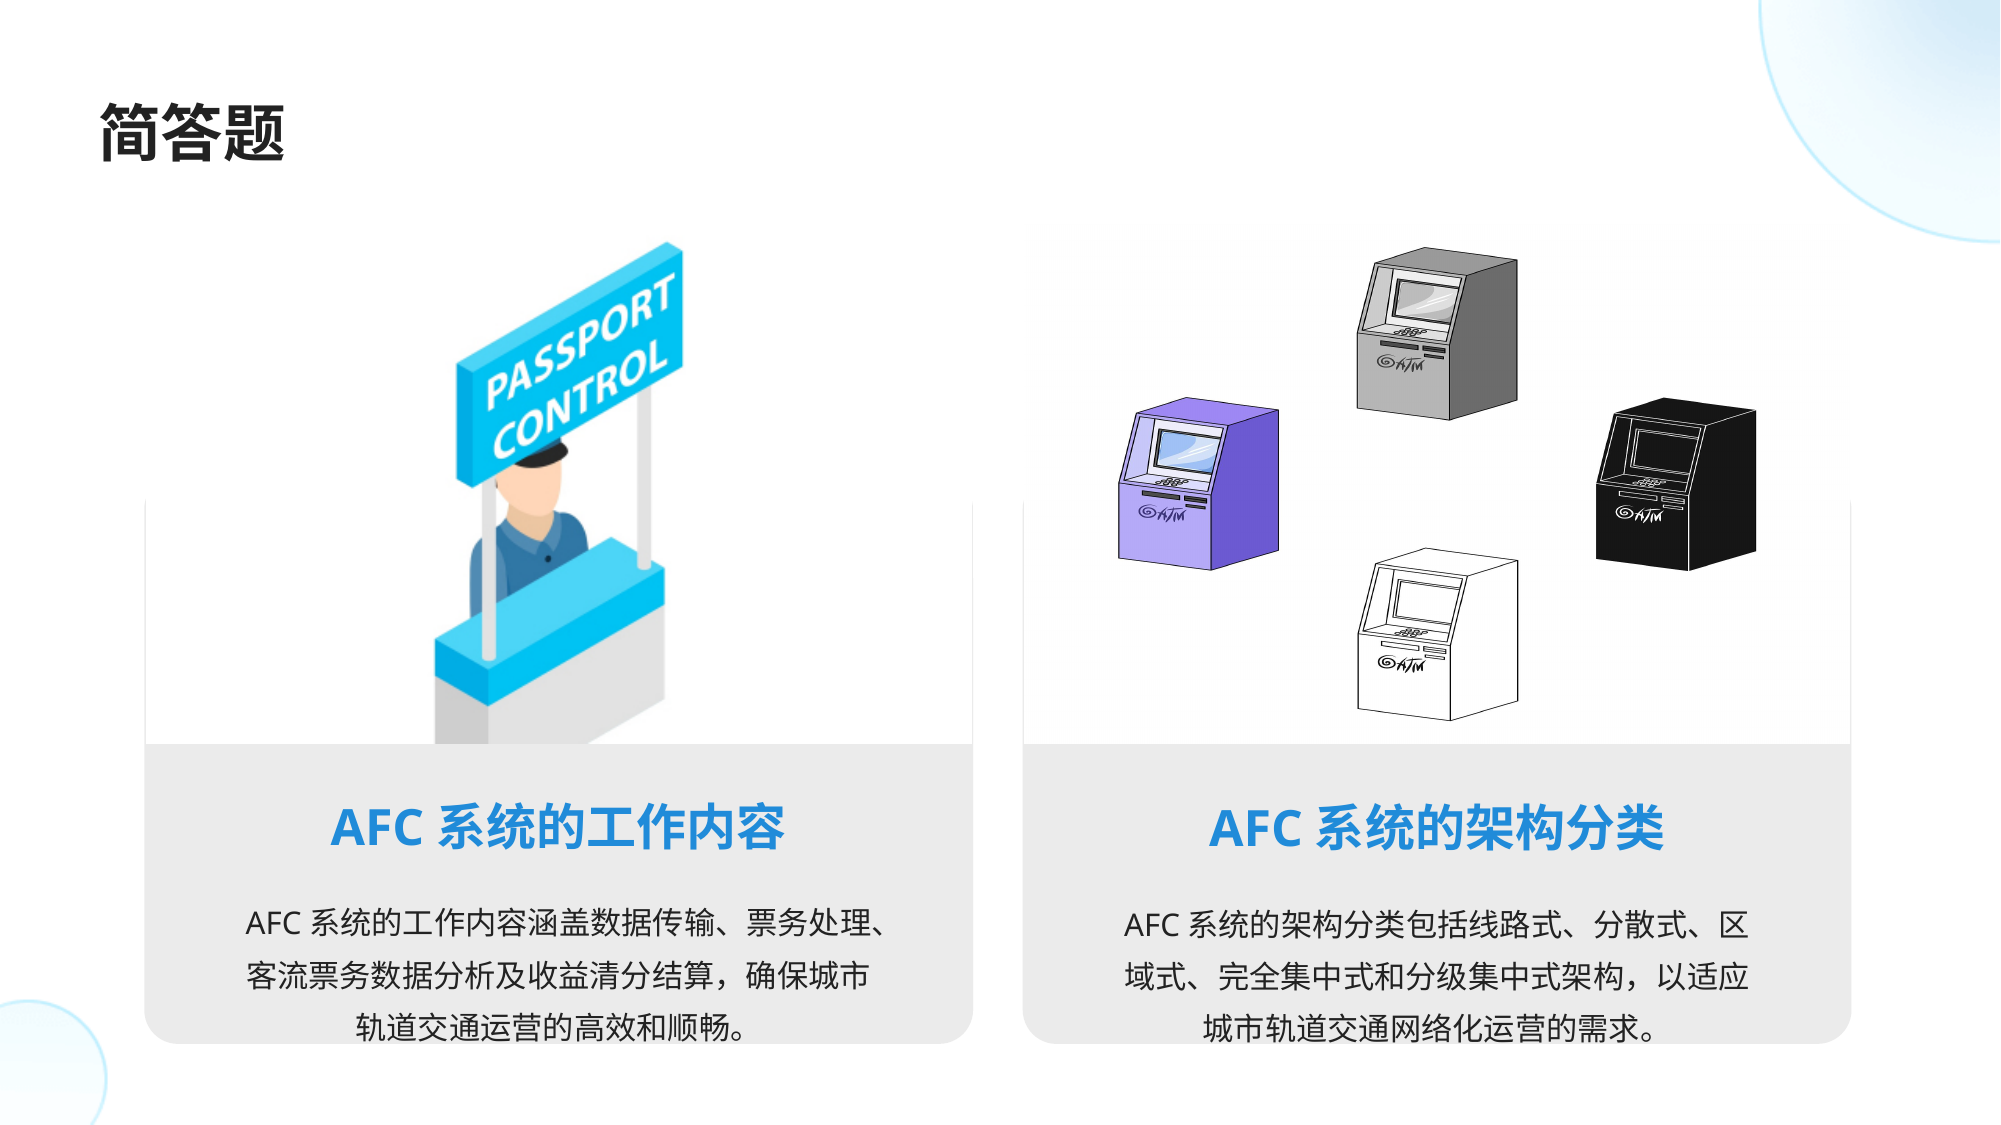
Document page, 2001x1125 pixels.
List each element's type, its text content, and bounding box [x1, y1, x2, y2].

text_box AFC系统的架构分类包括线路式、分散式、区域式、完全集中式和分级集中式架构，以适应城市轨道交通网络化运营的需求。 [1104, 884, 1770, 1020]
picture [0, 0, 2001, 1125]
text_box AFC系统的架构分类 [1104, 780, 1770, 862]
text_box [144, 750, 974, 1044]
text_box [1022, 750, 1852, 1044]
text_box AFC系统的工作内容 [226, 779, 891, 860]
text_box 简答题 [78, 43, 1922, 189]
text_box AFC系统的工作内容涵盖数据传输、票务处理、客流票务数据分析及收益清分结算，确保城市轨道交通运营的高效和顺畅。 [226, 883, 891, 1019]
